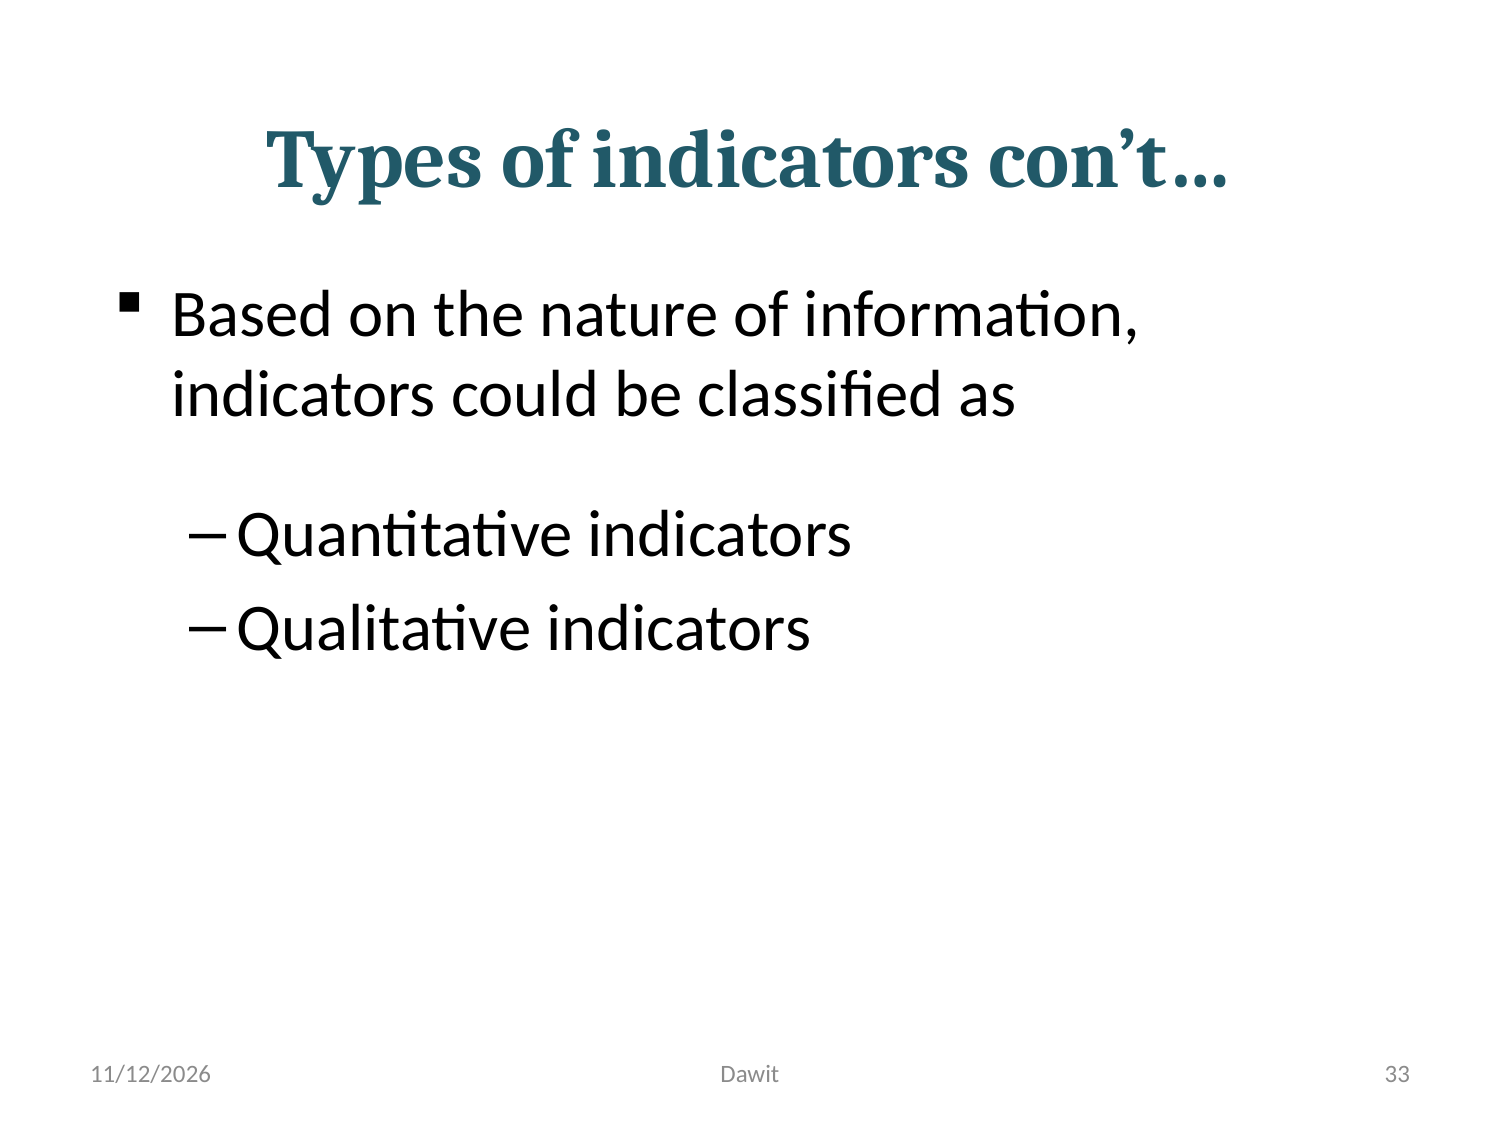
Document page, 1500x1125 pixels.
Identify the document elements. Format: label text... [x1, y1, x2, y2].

title Types of indicators con’t… [75, 75, 1425, 233]
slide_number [75, 1042, 425, 1103]
list Based on the nature of information, indicators could be classified as Quantitative indicators Qualitative indicators [99, 262, 1425, 1013]
slide_number 33 [1074, 1042, 1425, 1103]
footer Dawit [512, 1042, 988, 1103]
